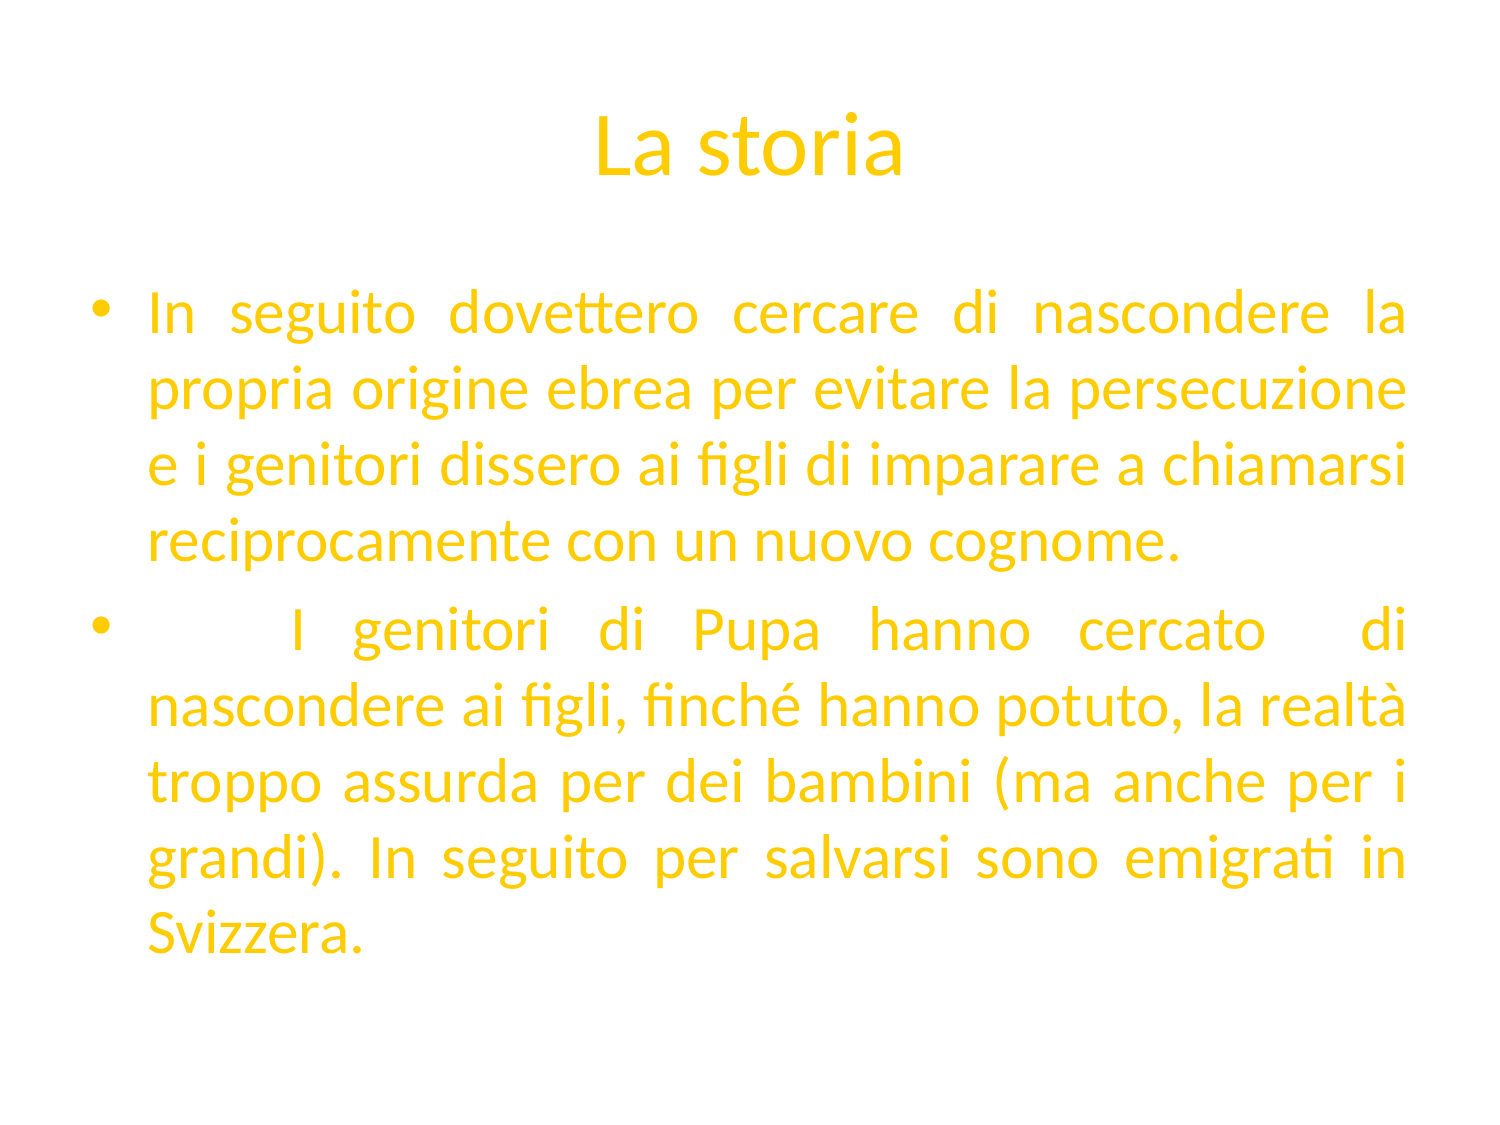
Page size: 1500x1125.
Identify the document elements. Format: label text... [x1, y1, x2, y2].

title La storia [75, 45, 1425, 233]
list In seguito dovettero cercare di nascondere la propria origine ebrea per evitare la persecuzione e i genitori dissero ai figli di imparare a chiamarsi reciprocamente con un nuovo cognome. I genitori di Pupa hanno cercato di nascondere ai figli, finché hanno potuto, la realtà troppo assurda per dei bambini (ma anche per i grandi). In seguito per salvarsi sono emigrati in Svizzera. [75, 262, 1425, 1005]
